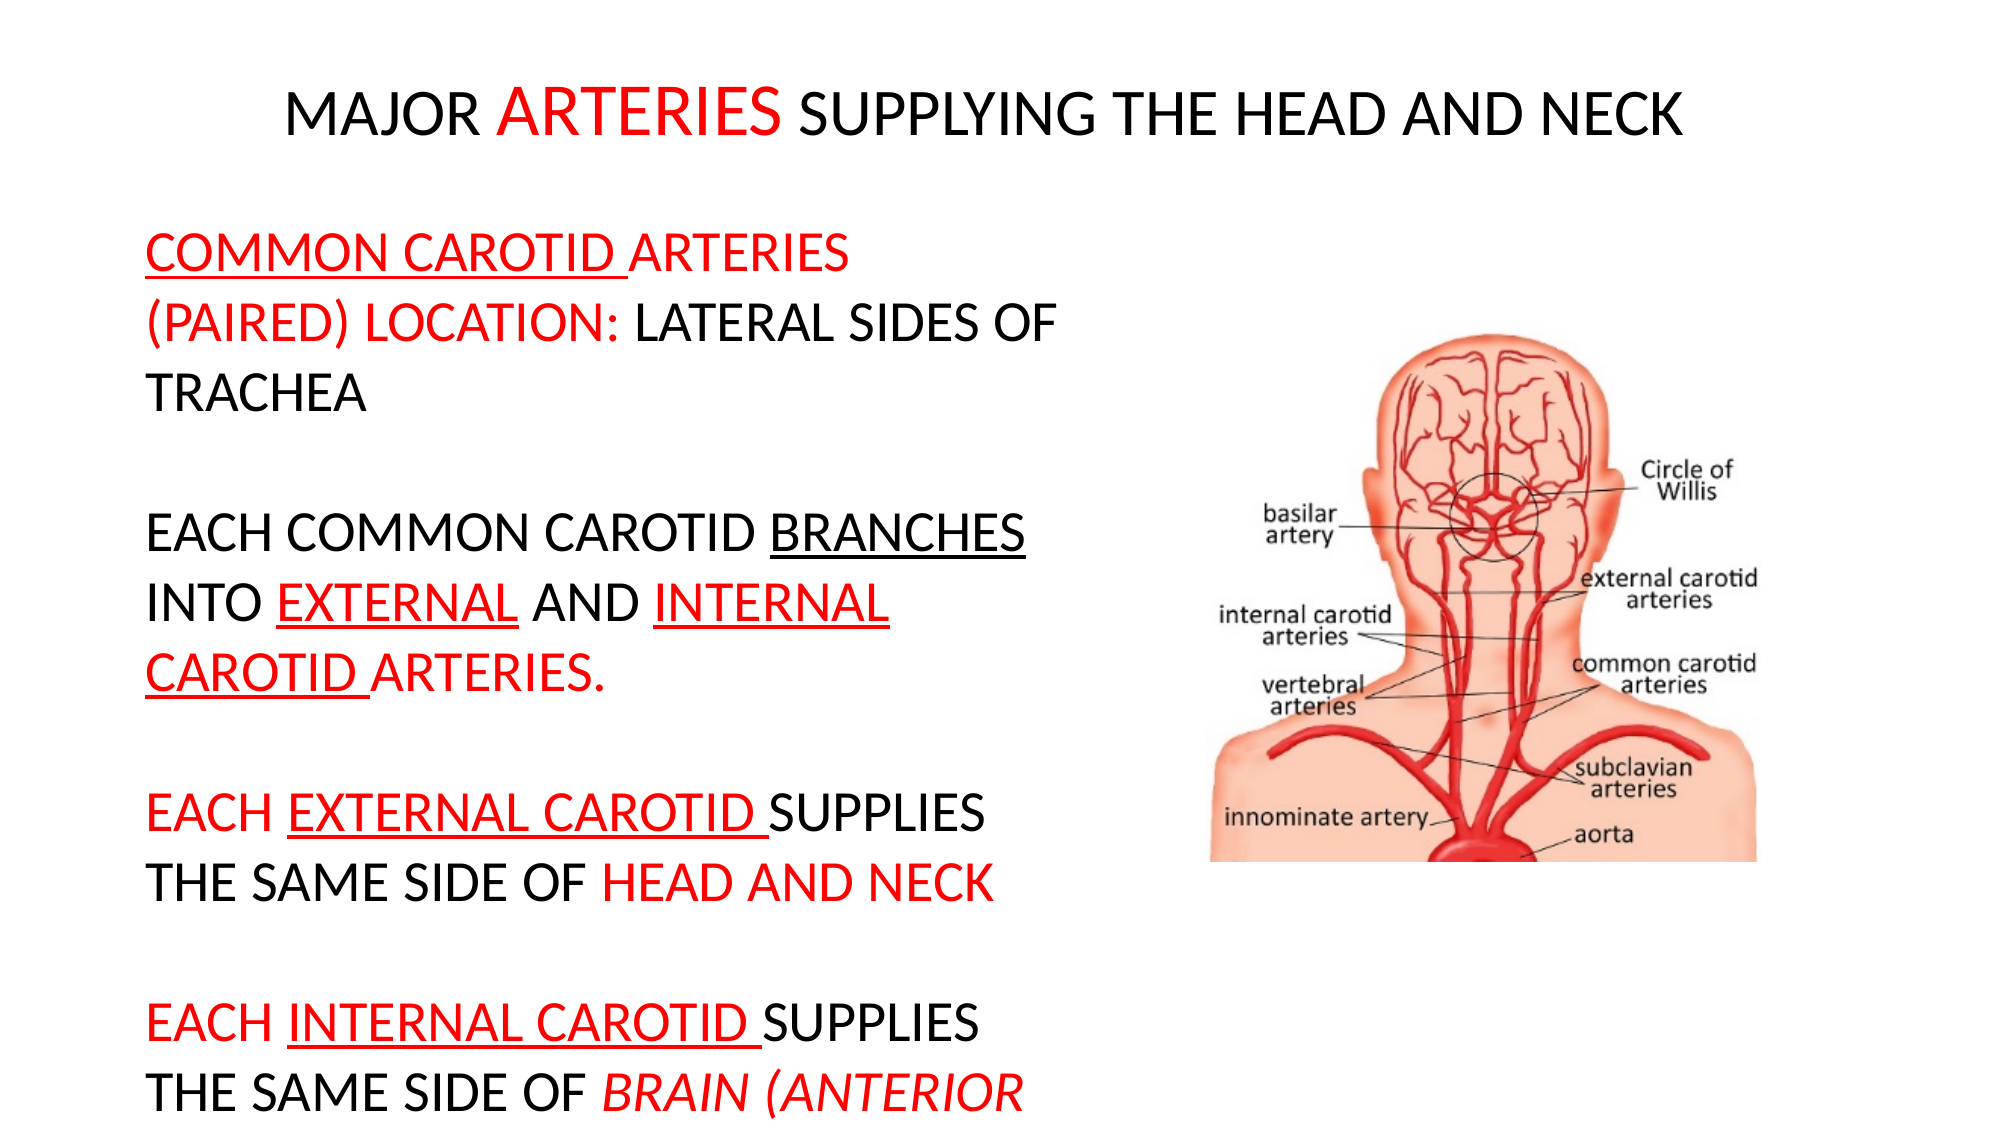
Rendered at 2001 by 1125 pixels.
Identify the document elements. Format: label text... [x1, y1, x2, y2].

text_box Common Carotid arteries (paired) Location: Lateral sides of trachea Each common carotid branches into External and Internal Carotid arteries. Each external carotid supplies the same side of Head and Neck Each internal carotid supplies the same side of Brain (Anterior 2/3) [130, 206, 1077, 1125]
text_box Major Arteries Supplying the Head And Neck [269, 53, 1700, 158]
picture [1206, 307, 1761, 862]
